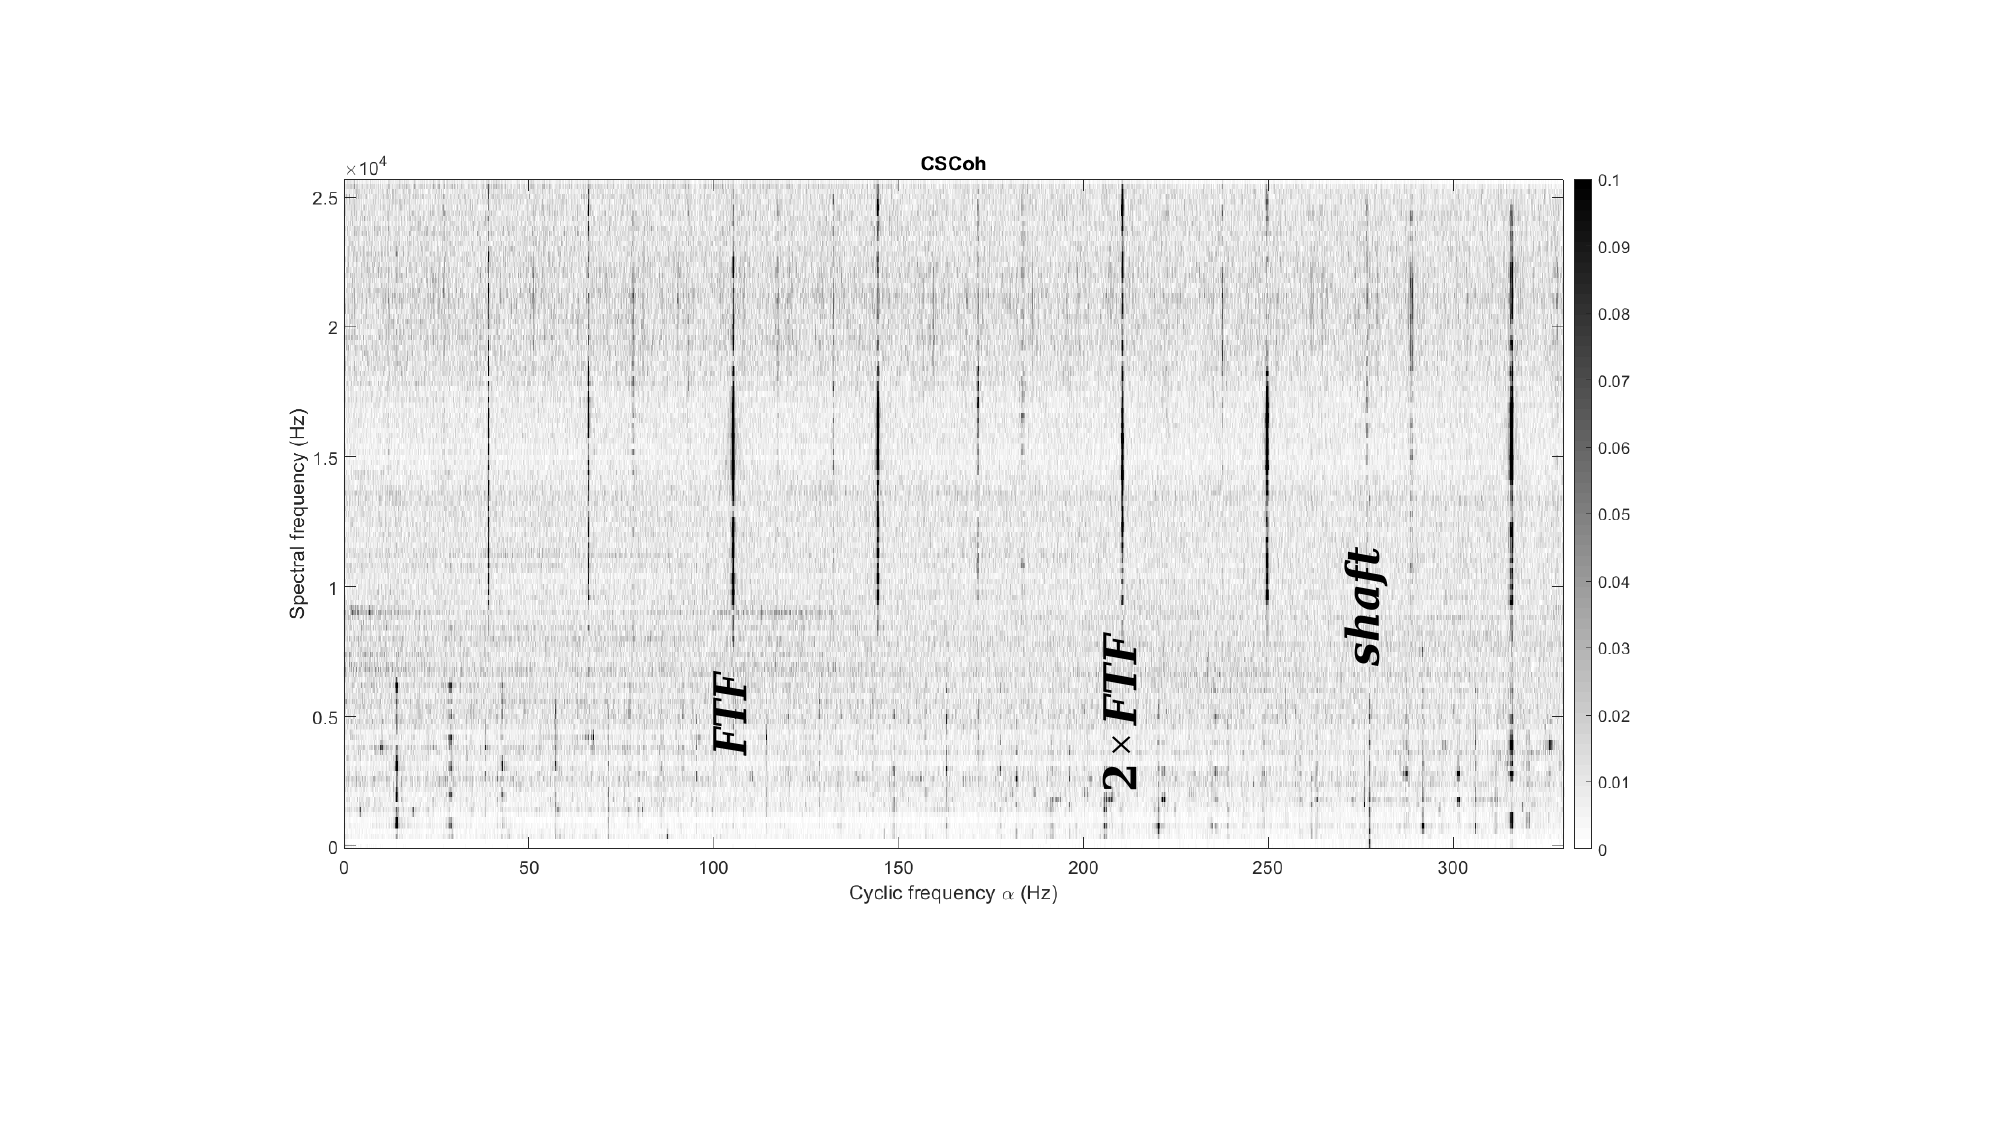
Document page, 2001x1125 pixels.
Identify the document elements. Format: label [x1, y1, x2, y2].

picture [139, 117, 1763, 939]
